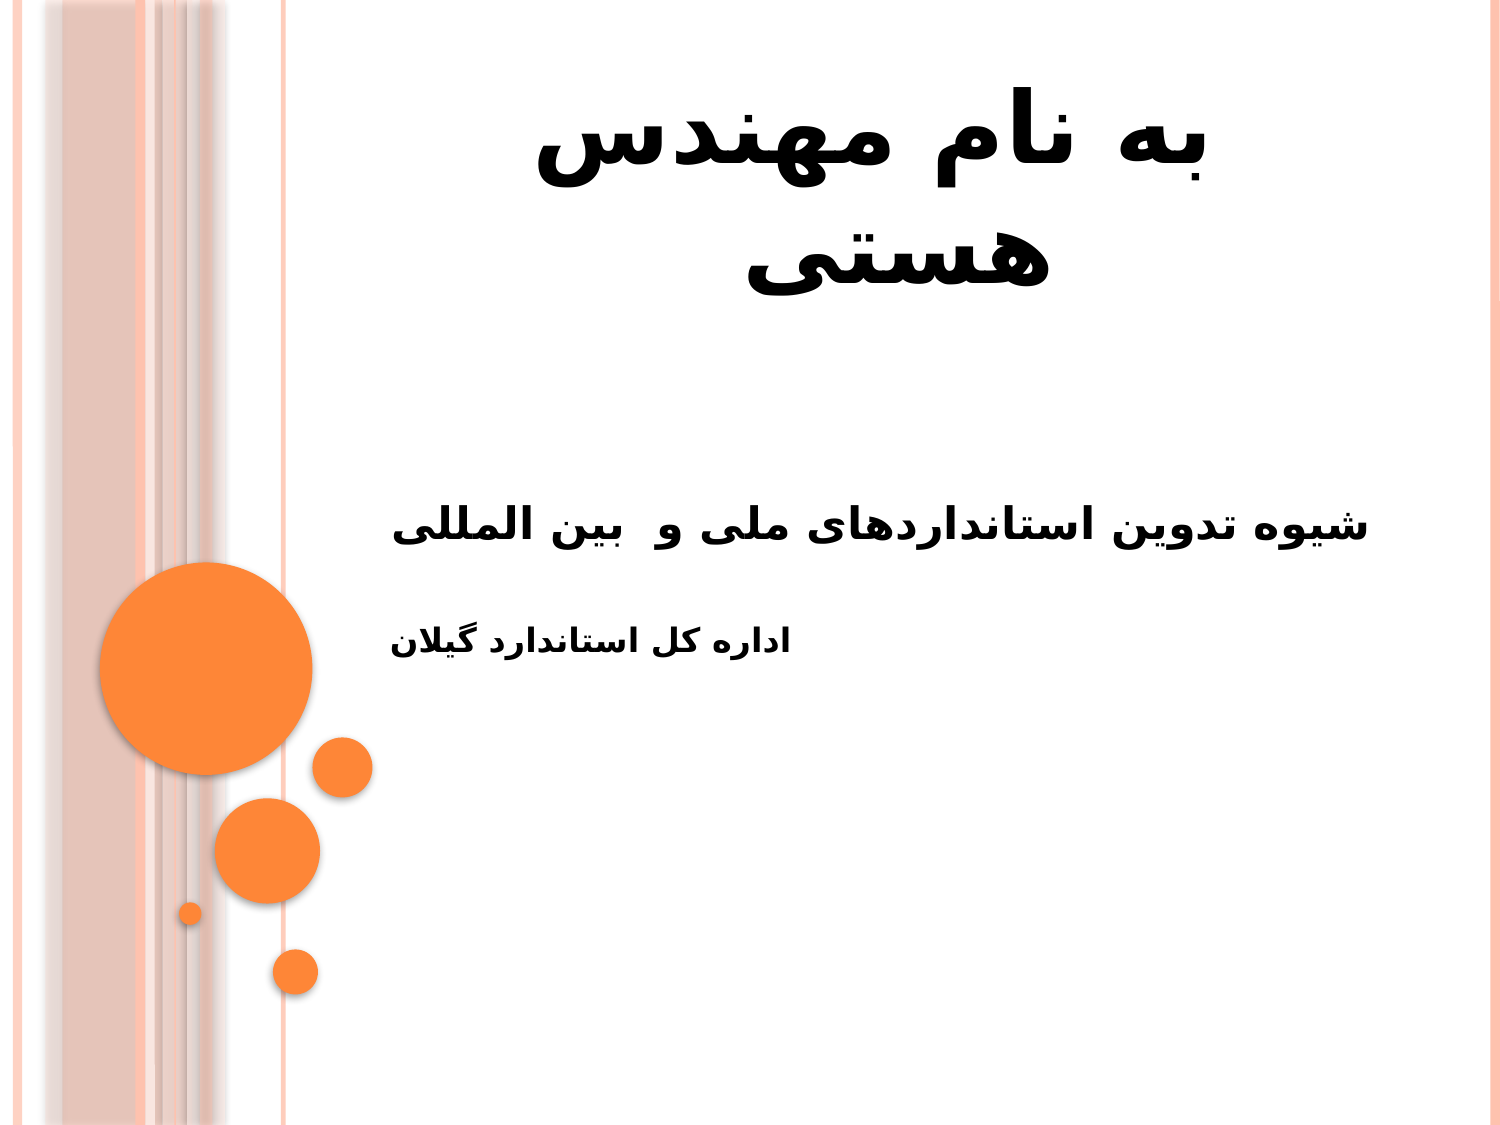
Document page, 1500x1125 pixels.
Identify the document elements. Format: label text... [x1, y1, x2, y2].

title به نام مهندس هستی [375, 0, 1388, 311]
subtitle شیوه تدوین استانداردهای ملی و بین المللی اداره کل استاندارد گیلان [375, 487, 1388, 713]
